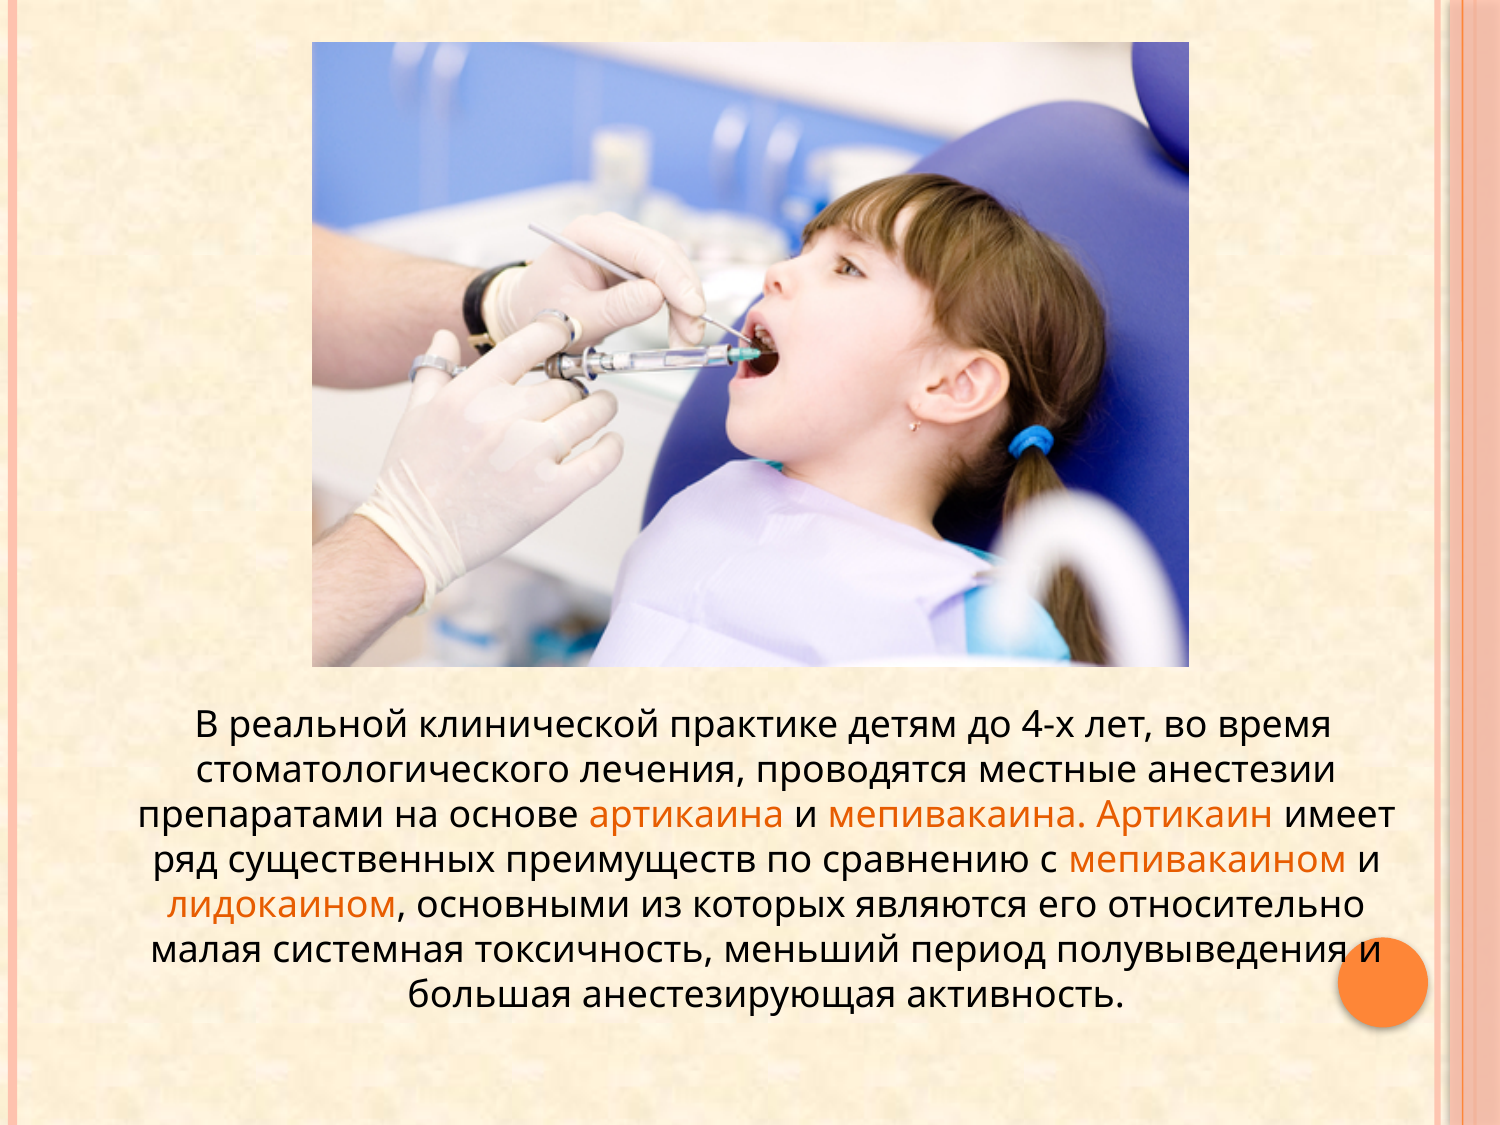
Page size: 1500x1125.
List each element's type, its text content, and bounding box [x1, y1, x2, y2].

list В реальной клинической практике детям до 4-х лет, во время стоматологического лечения, проводятся местные анестезии препаратами на основе артикаина и мепивакаина. Артикаин имеет ряд существенных преимуществ по сравнению с мепивакаином и лидокаином, основными из которых являются его относительно малая системная токсичность, меньший период полувыведения и большая анестезирующая активность. [64, 692, 1424, 1047]
picture [0, 0, 7, 1125]
picture [18, 0, 1434, 1125]
picture [1441, 0, 1449, 1125]
